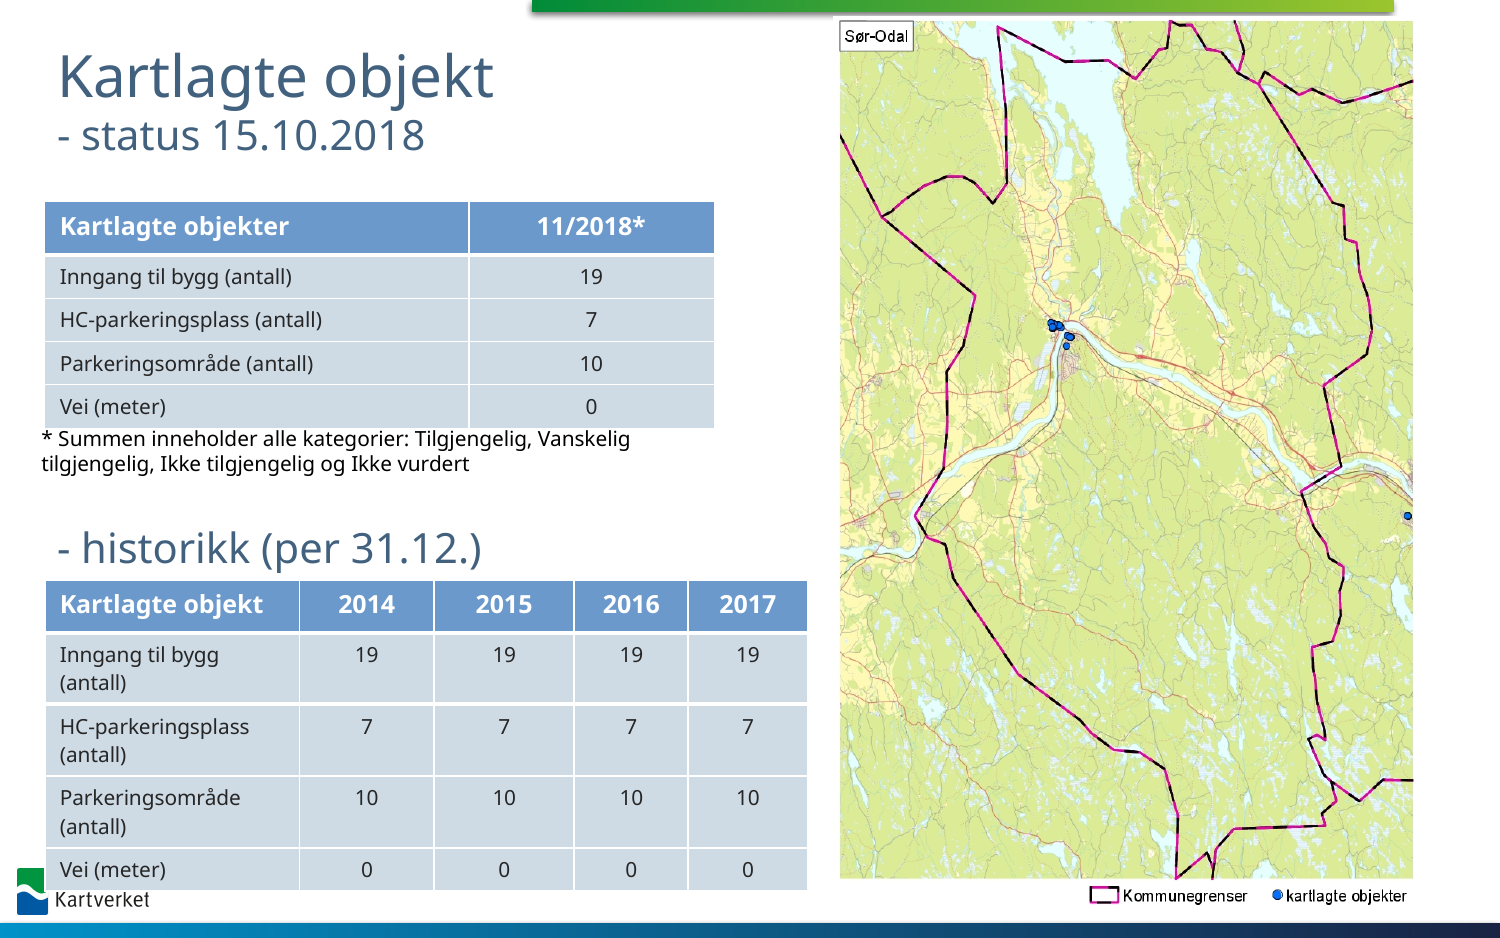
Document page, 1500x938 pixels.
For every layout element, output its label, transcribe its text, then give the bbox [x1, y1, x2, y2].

table_cell 7 [470, 299, 714, 341]
text_box Kartlagte objekt - status 15.10.2018 [42, 24, 828, 167]
table_cell 10 [470, 342, 714, 384]
table_cell 19 [435, 635, 573, 702]
table_cell Parkeringsområde (antall) [45, 342, 468, 384]
table_cell 19 [470, 257, 714, 298]
table_cell Vei (meter) [46, 849, 299, 890]
table_cell 7 [300, 706, 433, 775]
table_cell HC-parkeringsplass (antall) [46, 706, 299, 775]
table_cell 7 [435, 706, 573, 775]
table_header Kartlagte objekter [45, 202, 468, 253]
table_cell 0 [470, 385, 714, 428]
table_cell Vei (meter) [45, 385, 468, 417]
table_cell 19 [575, 635, 687, 702]
table_cell 0 [435, 849, 573, 890]
table_header 2014 [300, 581, 433, 631]
table_cell Inngang til bygg (antall) [45, 257, 468, 298]
table_cell 7 [689, 706, 807, 775]
table_cell Parkeringsområde (antall) [46, 777, 299, 847]
table_cell 0 [300, 849, 433, 890]
table_header 11/2018* [470, 202, 714, 253]
text_box * Summen inneholder alle kategorier: Tilgjengelig, Vanskelig tilgjengelig, Ikke tilgjengelig og Ikke vurdert [26, 417, 711, 483]
table_cell 10 [300, 777, 433, 847]
text_box - historikk (per 31.12.) [42, 496, 828, 580]
table_cell 0 [689, 849, 807, 890]
table_cell Inngang til bygg (antall) [46, 635, 299, 702]
table_cell 0 [575, 849, 687, 890]
table_cell 10 [575, 777, 687, 847]
picture [833, 16, 1419, 913]
table_cell 19 [689, 635, 807, 702]
table_cell 19 [300, 635, 433, 702]
table_cell HC-parkeringsplass (antall) [45, 299, 468, 341]
table_cell 10 [689, 777, 807, 847]
table_header 2016 [575, 581, 687, 631]
table_cell 10 [435, 777, 573, 847]
table_header Kartlagte objekt [46, 581, 299, 631]
table_header 2015 [435, 581, 573, 631]
table_header 2017 [689, 581, 807, 631]
table_cell 7 [575, 706, 687, 775]
